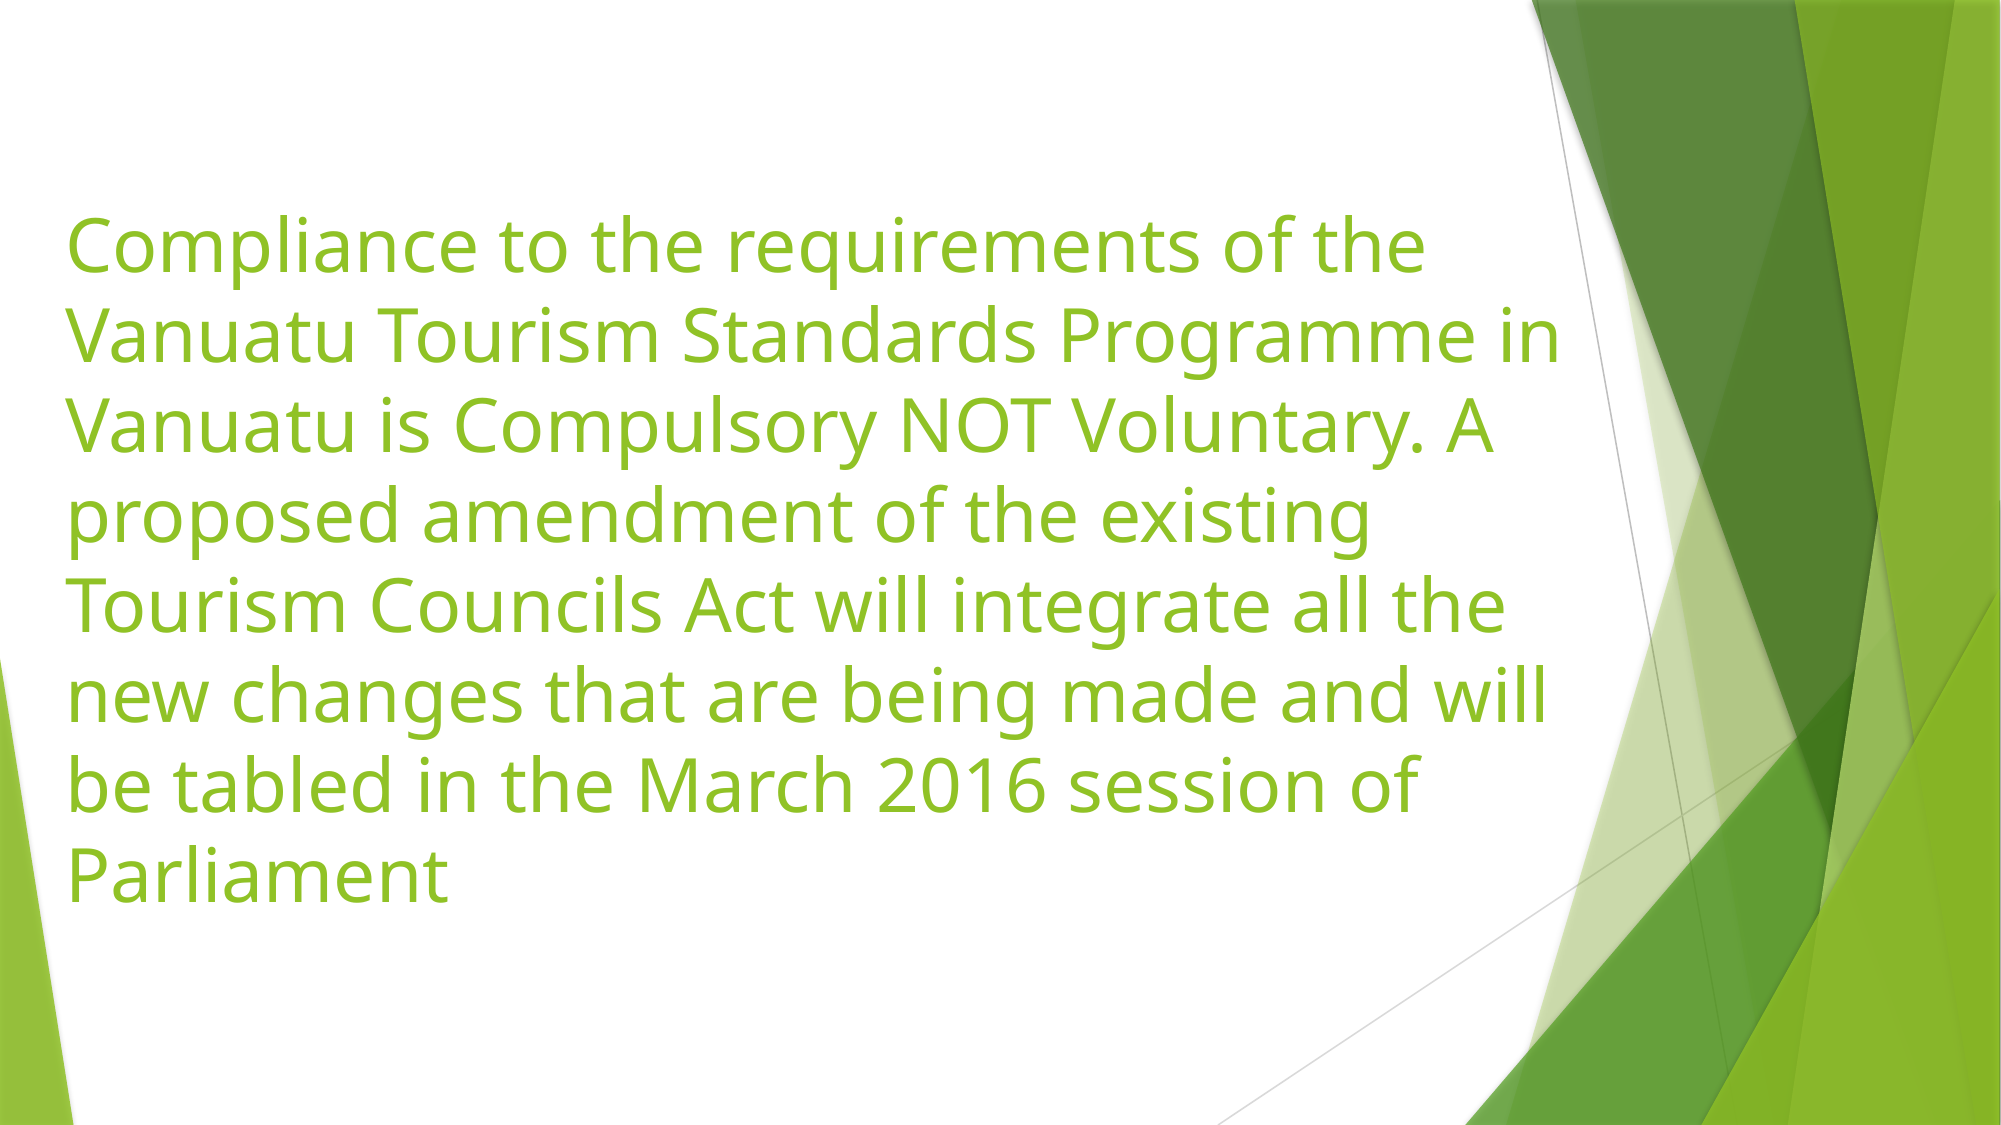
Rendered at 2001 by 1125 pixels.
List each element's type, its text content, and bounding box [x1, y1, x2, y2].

title Compliance to the requirements of the Vanuatu Tourism Standards Programme in Vanuatu is Compulsory NOT Voluntary. A proposed amendment of the existing Tourism Councils Act will integrate all the new changes that are being made and will be tabled in the March 2016 session of Parliament [50, 99, 1582, 1050]
